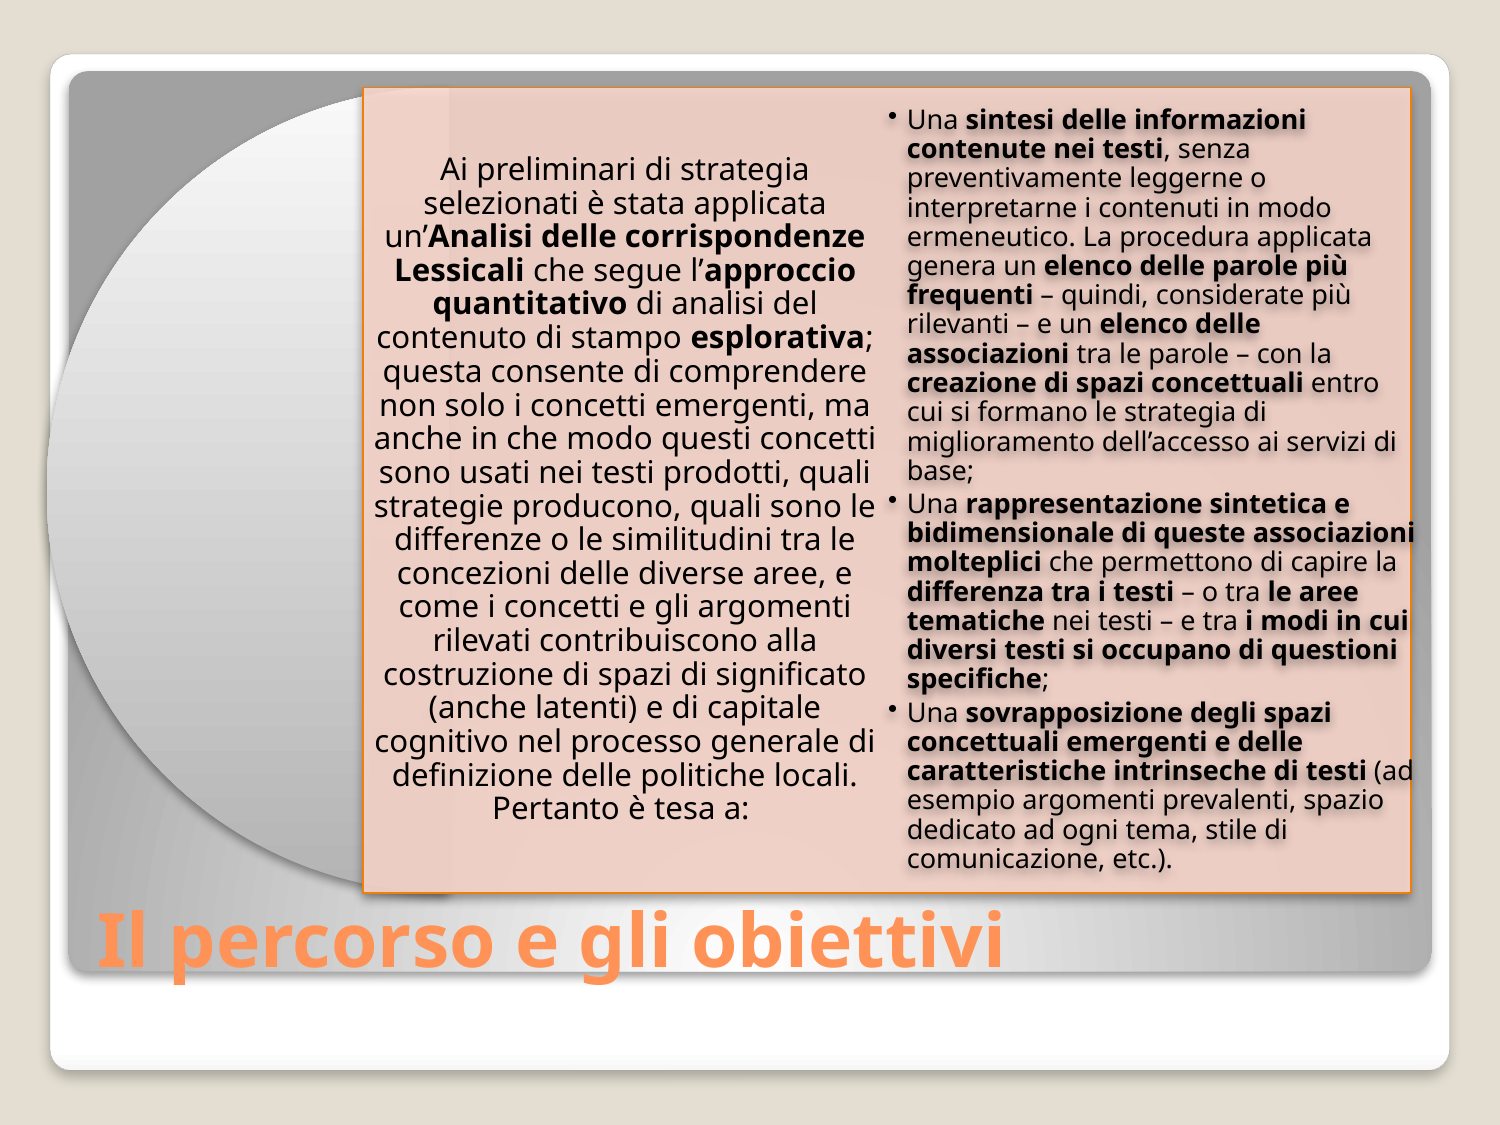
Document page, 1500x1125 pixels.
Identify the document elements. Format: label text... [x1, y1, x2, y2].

title Il percorso e gli obiettivi [82, 904, 1425, 990]
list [82, 86, 1426, 894]
